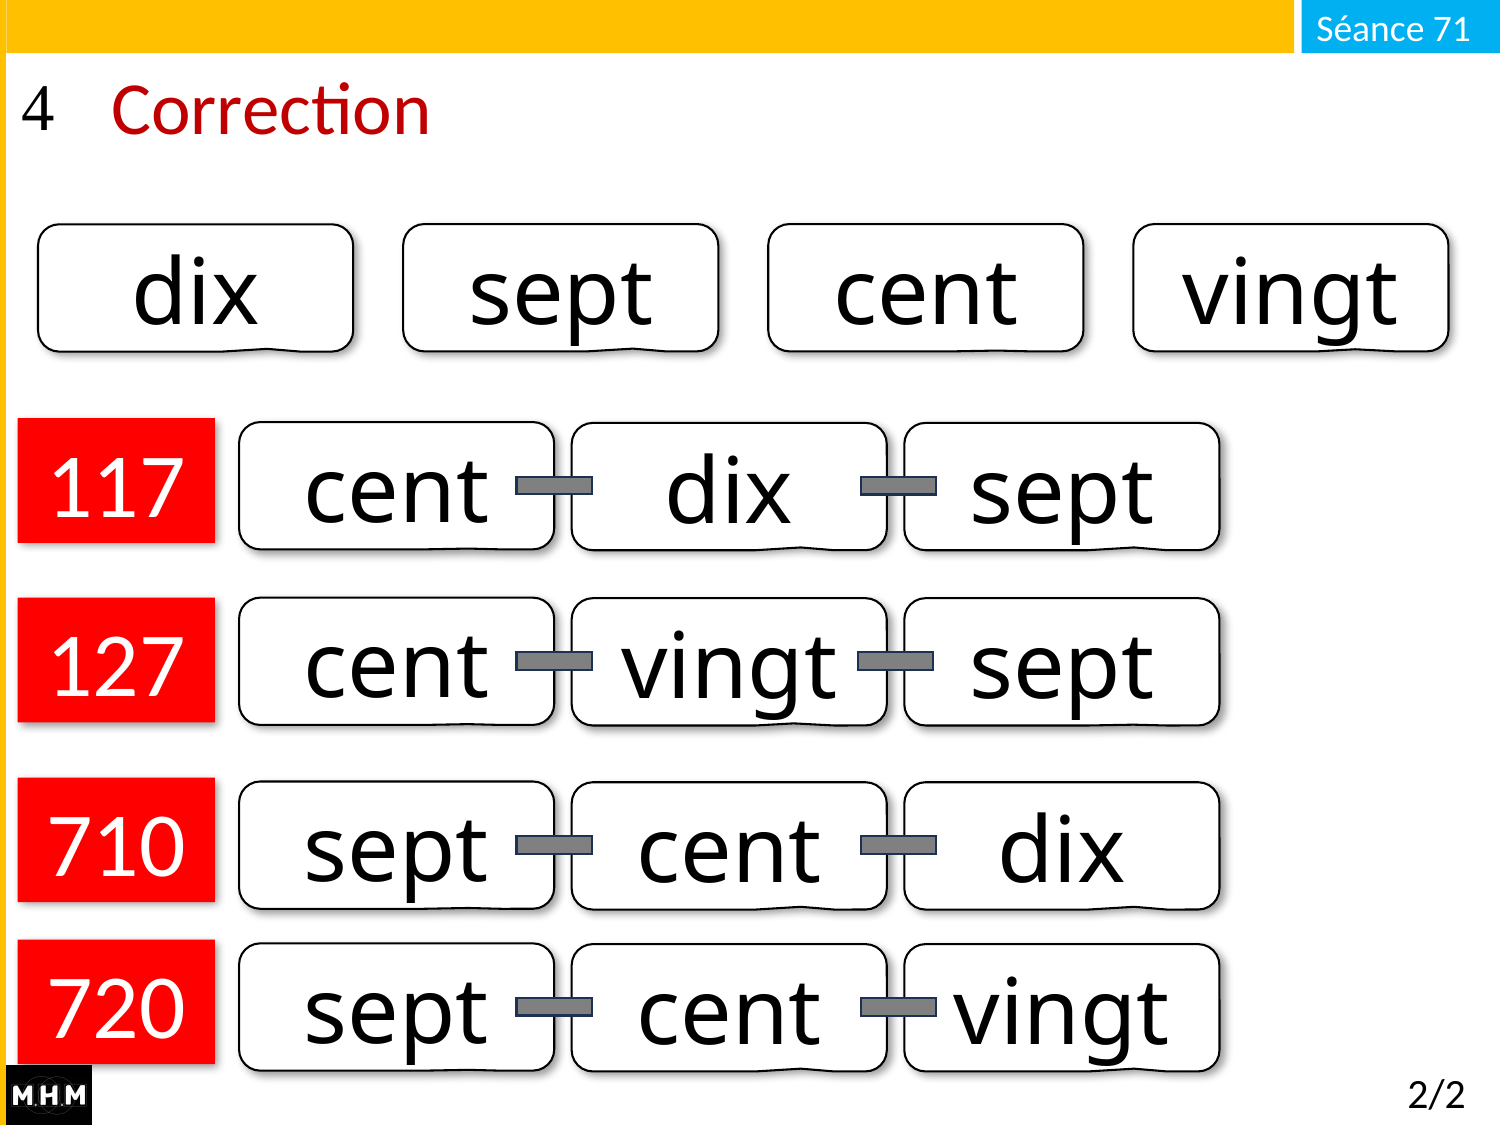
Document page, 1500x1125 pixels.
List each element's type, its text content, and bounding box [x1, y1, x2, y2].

text_box [515, 476, 593, 495]
text_box vingt [570, 597, 888, 727]
text_box [860, 835, 937, 855]
text_box [860, 476, 937, 496]
text_box vingt [1132, 223, 1450, 353]
text_box 710 [17, 777, 215, 903]
title Correction [96, 60, 1391, 160]
text_box vingt [903, 943, 1221, 1073]
text_box 127 [17, 597, 215, 723]
text_box cent [570, 943, 888, 1073]
text_box 720 [17, 939, 215, 1065]
text_box sept [402, 223, 720, 353]
text_box sept [238, 780, 556, 910]
text_box sept [903, 421, 1221, 552]
text_box dix [570, 421, 888, 552]
text_box cent [238, 596, 556, 726]
text_box [515, 835, 593, 855]
text_box cent [238, 421, 556, 551]
text_box 117 [17, 418, 215, 543]
text_box [857, 651, 934, 671]
list 2/2 [1373, 1064, 1500, 1125]
text_box cent [570, 781, 888, 911]
picture [6, 1065, 92, 1125]
text_box [515, 651, 593, 671]
text_box [860, 997, 937, 1017]
text_box sept [903, 597, 1221, 727]
text_box sept [238, 942, 556, 1072]
text_box [515, 997, 593, 1017]
text_box cent [767, 223, 1085, 353]
text_box dix [36, 223, 355, 353]
text_box dix [903, 781, 1221, 911]
